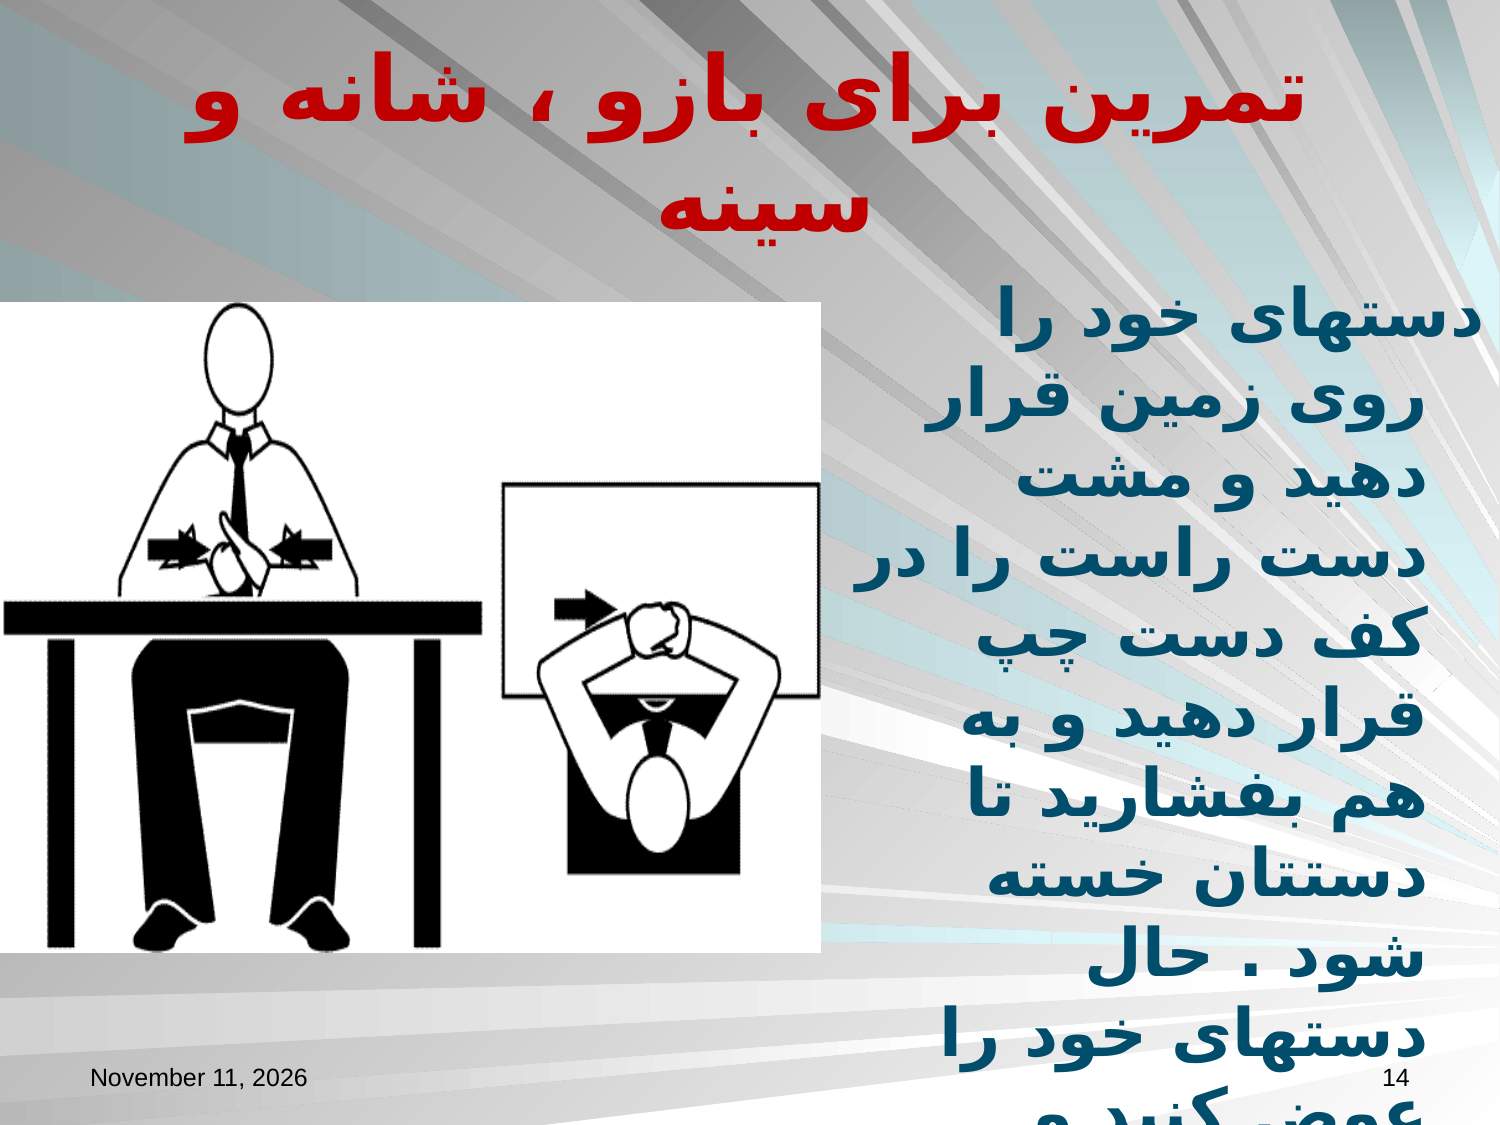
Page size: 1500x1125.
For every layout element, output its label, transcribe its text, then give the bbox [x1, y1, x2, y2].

list دستهای خود را روی زمین قرار دهید و مشت دست راست را در کف دست چپ قرار دهید و به هم بفشارید تا دستتان خسته شود . حال دستهای خود را عوض کنید و تمرین را تکرار کنید . [832, 262, 1500, 1006]
title تمرین برای بازو ، شانه و سینه [74, 45, 1426, 234]
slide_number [74, 1023, 426, 1100]
slide_number 14 [1074, 1023, 1426, 1100]
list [0, 302, 822, 953]
